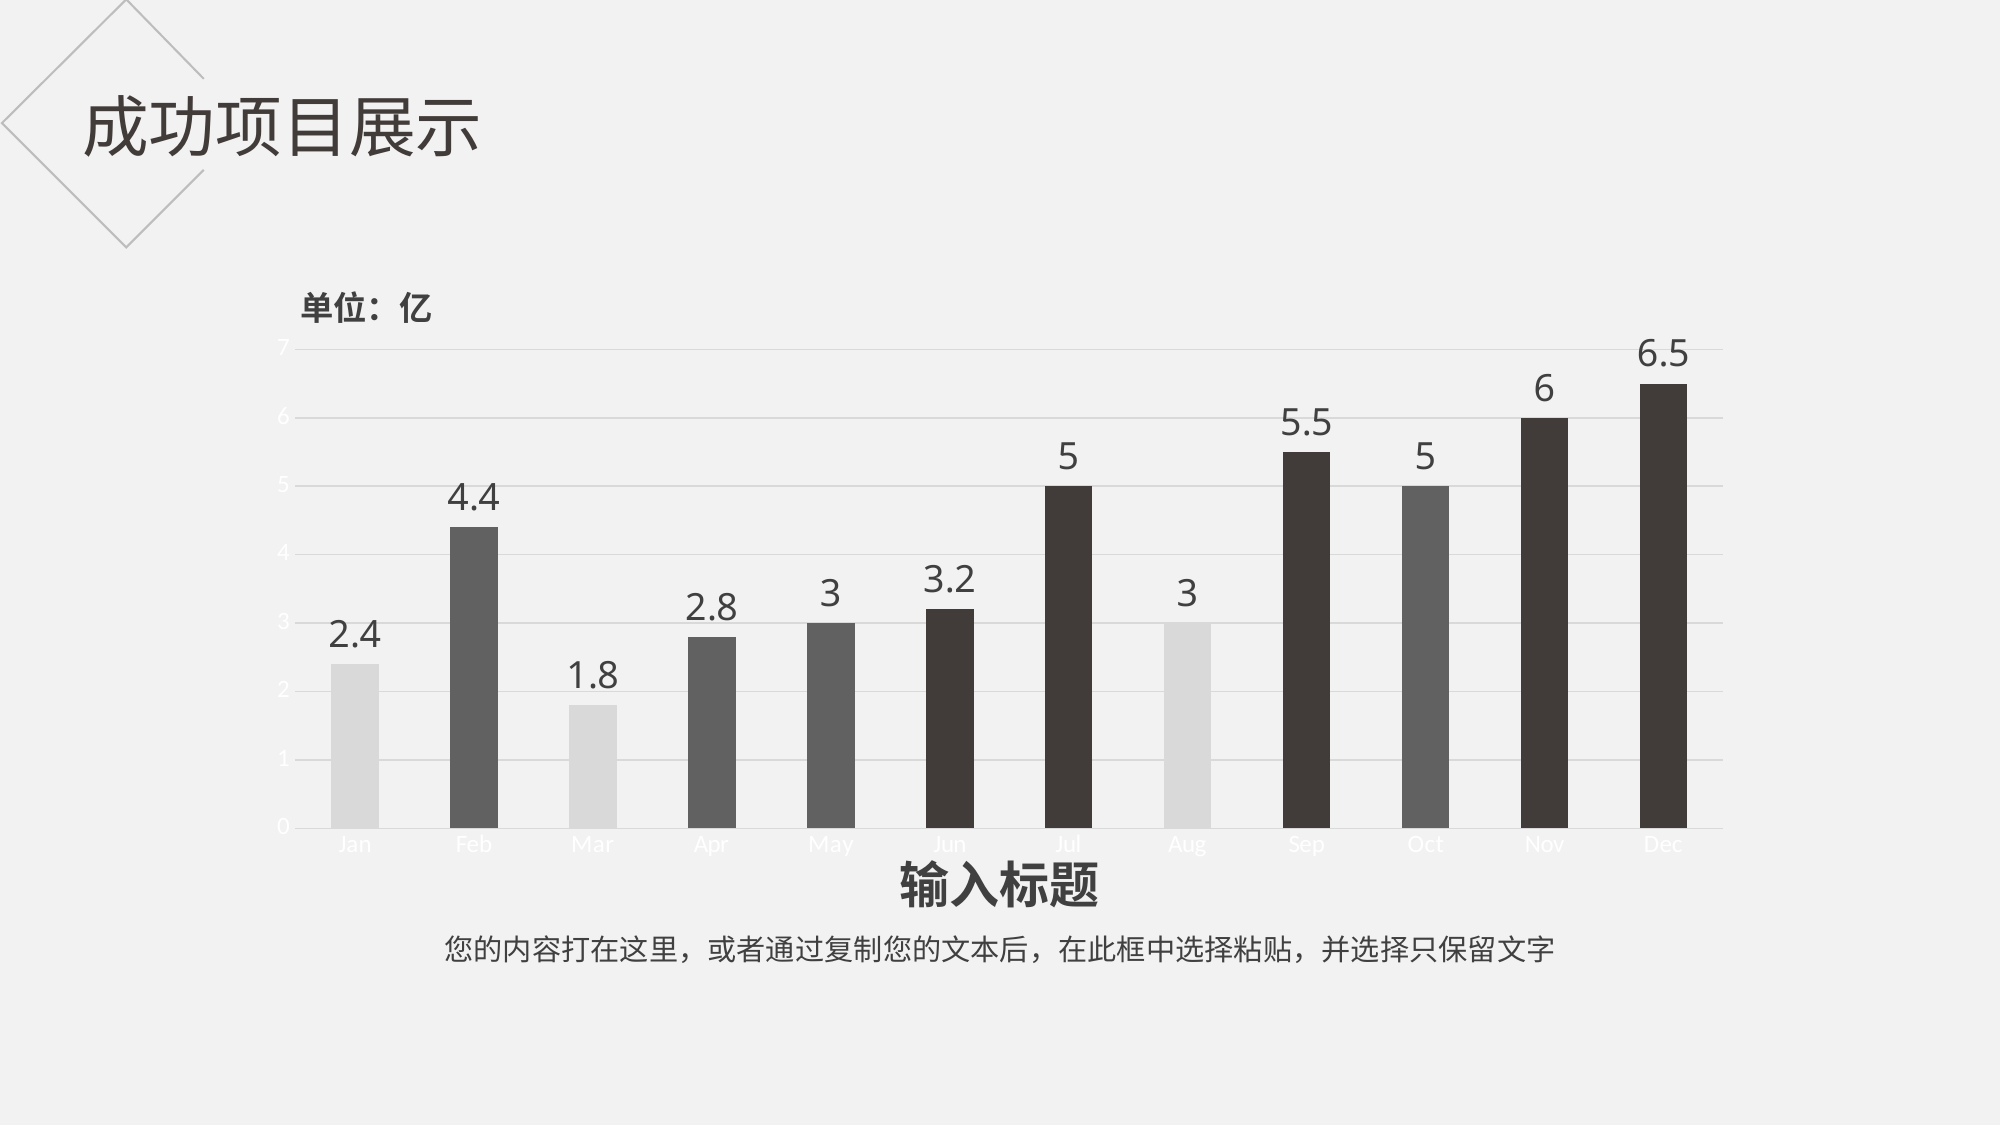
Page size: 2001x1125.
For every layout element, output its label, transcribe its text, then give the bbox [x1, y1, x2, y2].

text_box 您的内容打在这里，或者通过复制您的文本后，在此框中选择粘贴，并选择只保留文字 [331, 918, 1669, 974]
chart [246, 326, 1754, 871]
text_box 成功项目展示 [204, 77, 509, 172]
text_box [0, 0, 205, 249]
text_box 单位：亿 [285, 279, 448, 326]
text_box 输入标题 [885, 871, 1115, 921]
